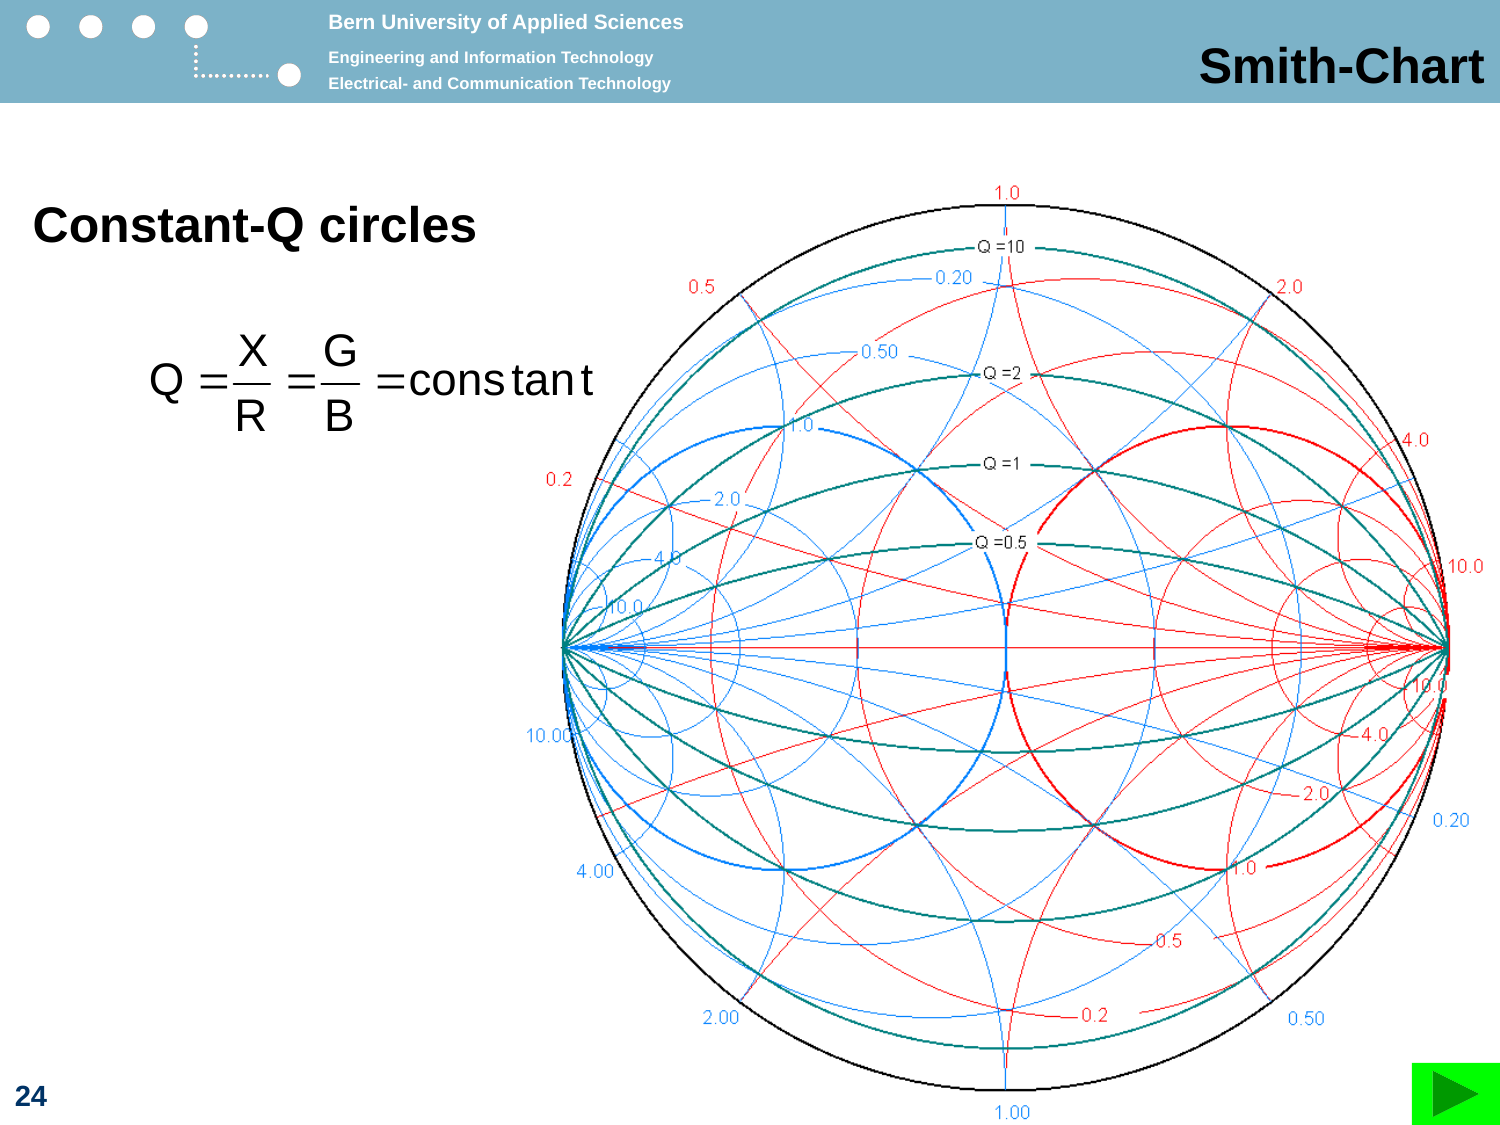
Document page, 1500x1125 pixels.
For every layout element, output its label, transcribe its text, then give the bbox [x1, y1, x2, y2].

picture [489, 174, 1500, 1125]
picture [0, 0, 1500, 103]
title Smith-Chart [643, 0, 1500, 102]
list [142, 322, 605, 442]
list Constant-Q circles [17, 184, 484, 1060]
